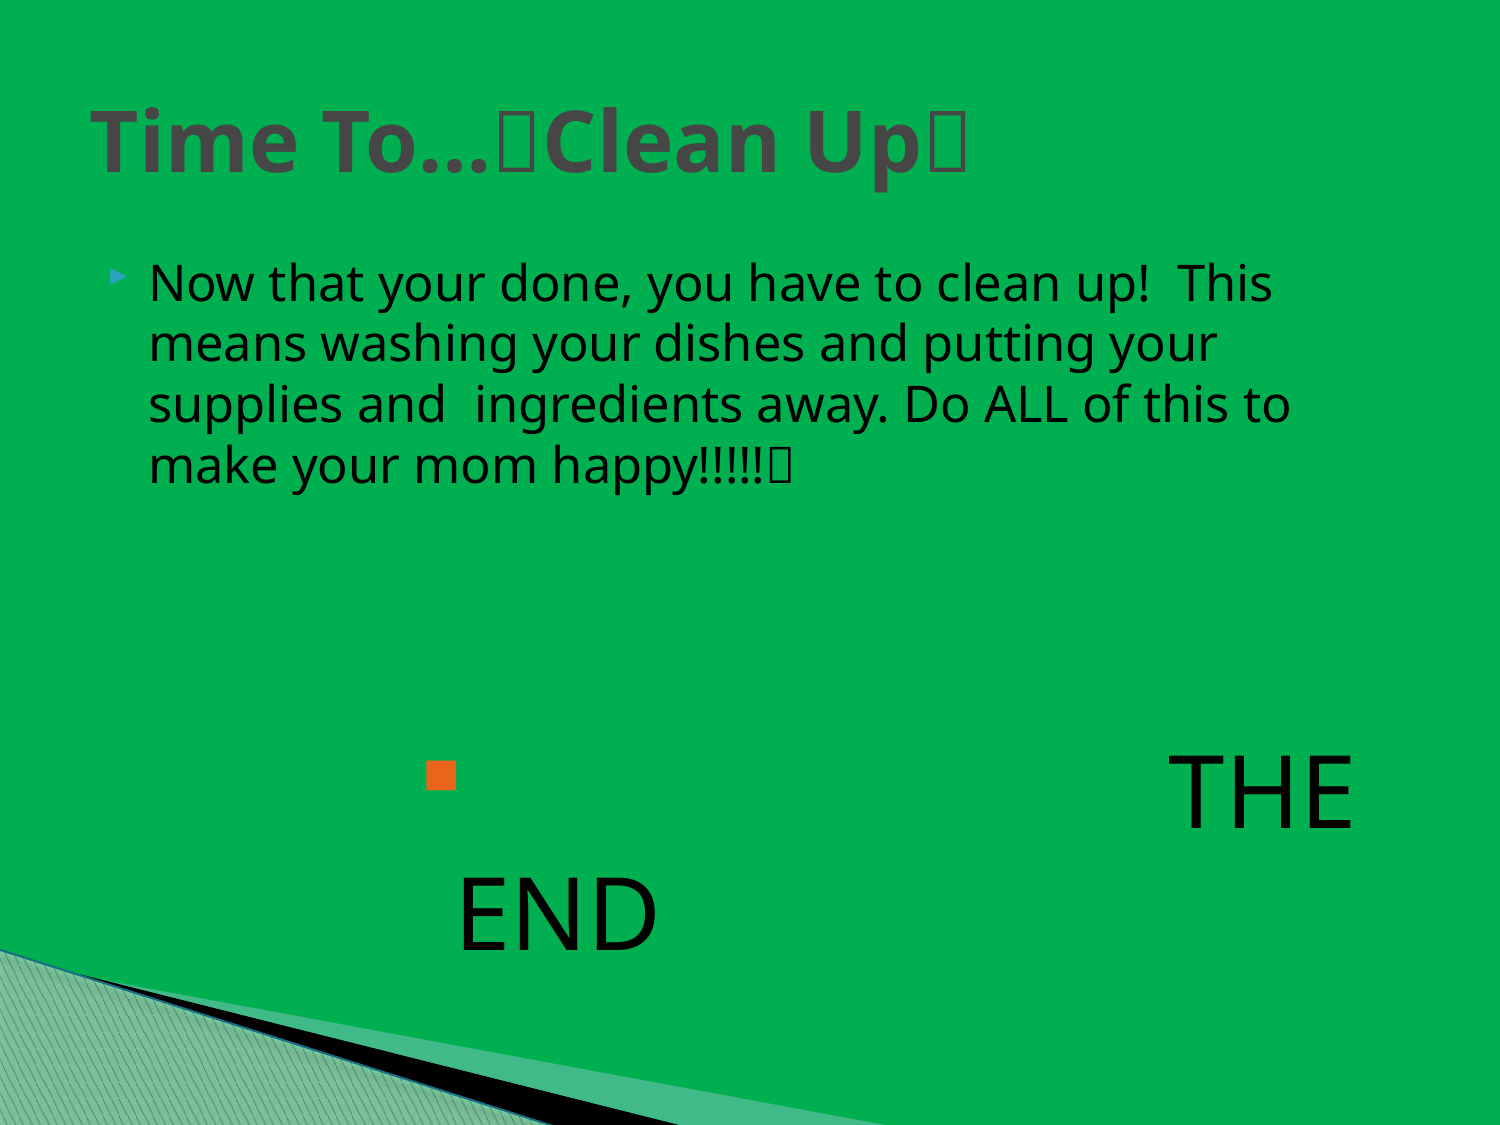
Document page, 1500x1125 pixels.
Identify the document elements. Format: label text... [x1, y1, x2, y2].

title Time To…Clean Up [75, 45, 1425, 233]
list Now that your done, you have to clean up! This means washing your dishes and putting your supplies and ingredients away. Do ALL of this to make your mom happy!!!!! THE END [75, 243, 1425, 986]
